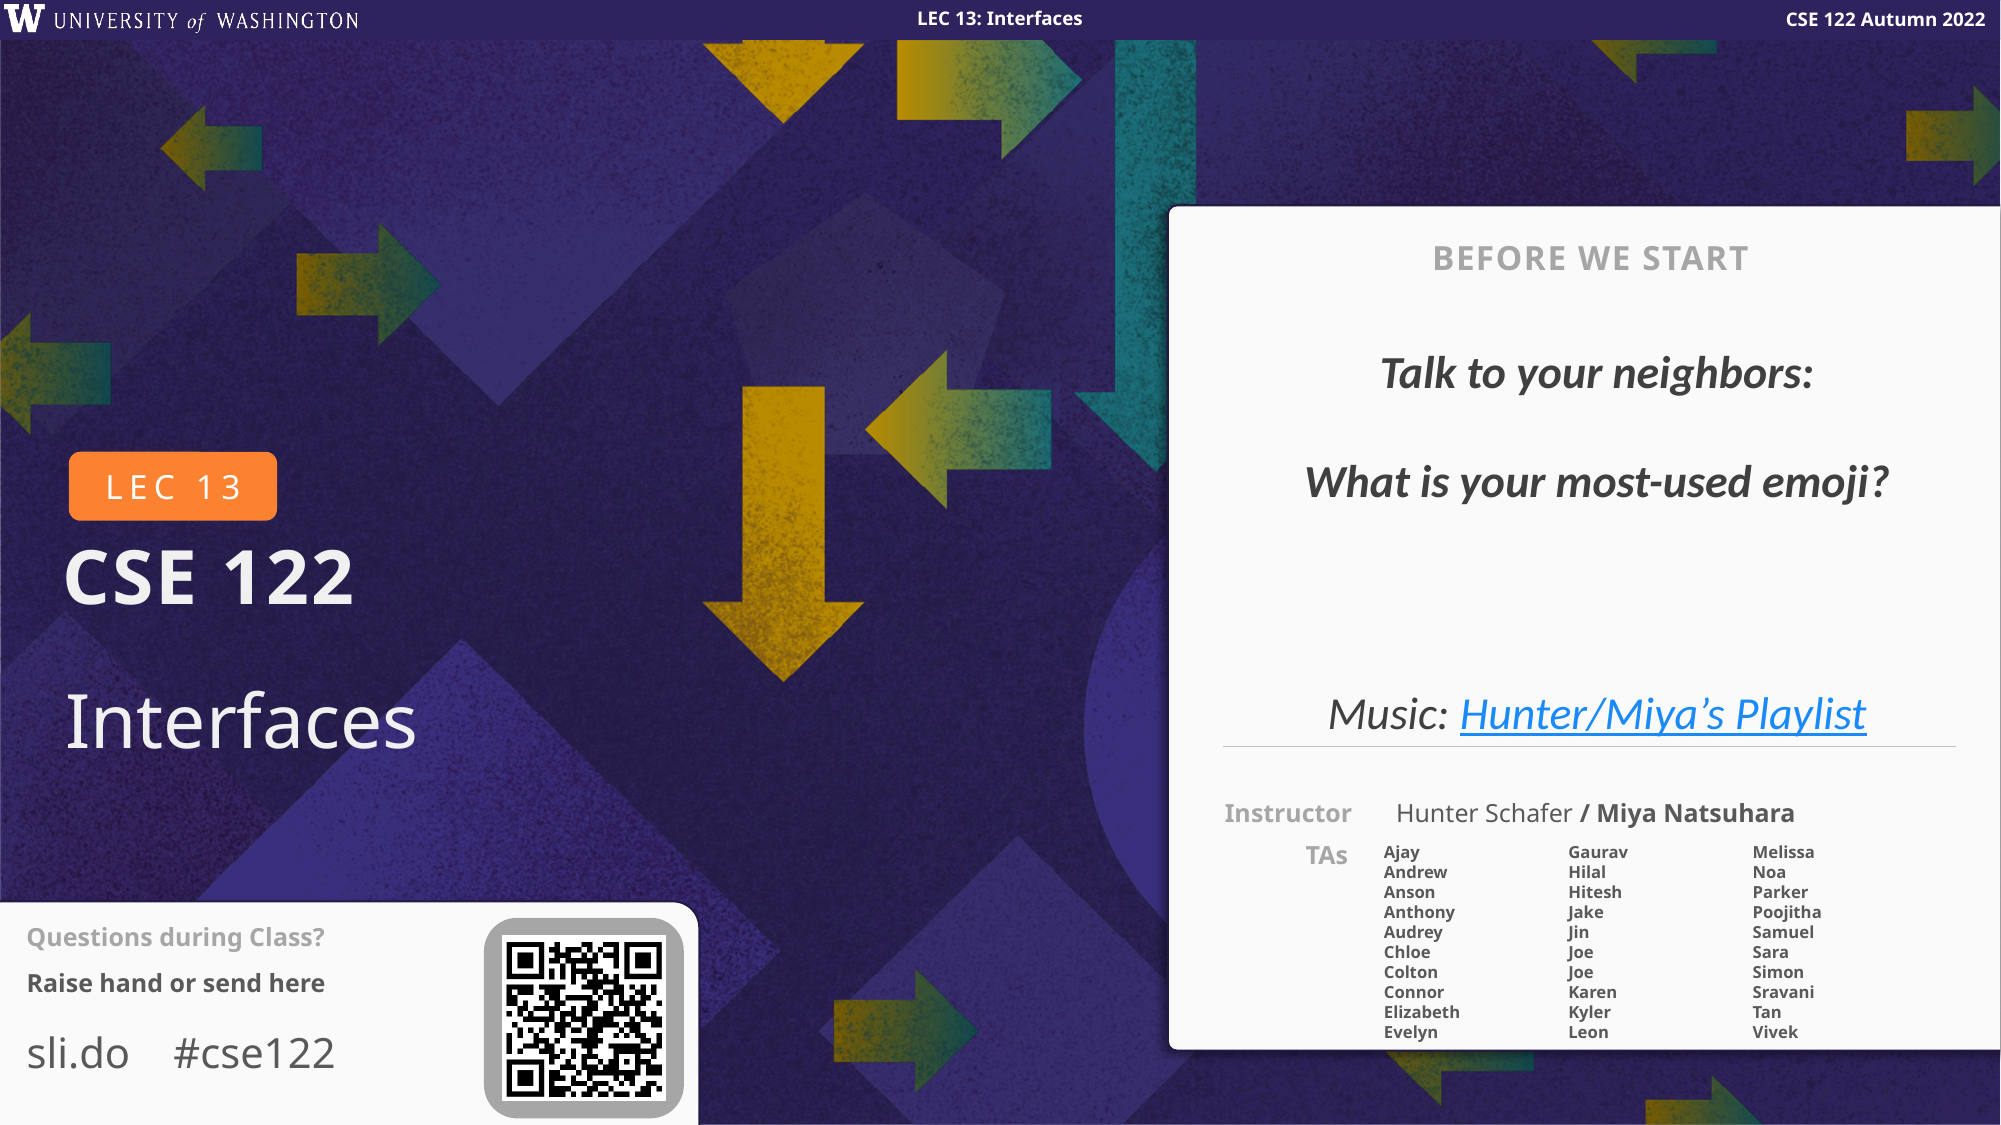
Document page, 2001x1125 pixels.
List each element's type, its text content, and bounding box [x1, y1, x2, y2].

picture [0, 40, 2001, 1125]
picture [502, 998, 666, 1101]
title Interfaces [50, 676, 1132, 998]
text_box BEFORE WE START [1210, 230, 1971, 285]
picture [4, 4, 358, 33]
text_box Talk to your neighbors: What is your most-used emoji? [1229, 334, 1965, 515]
text_box Music: Hunter/Miya’s Playlist [1251, 676, 1943, 747]
